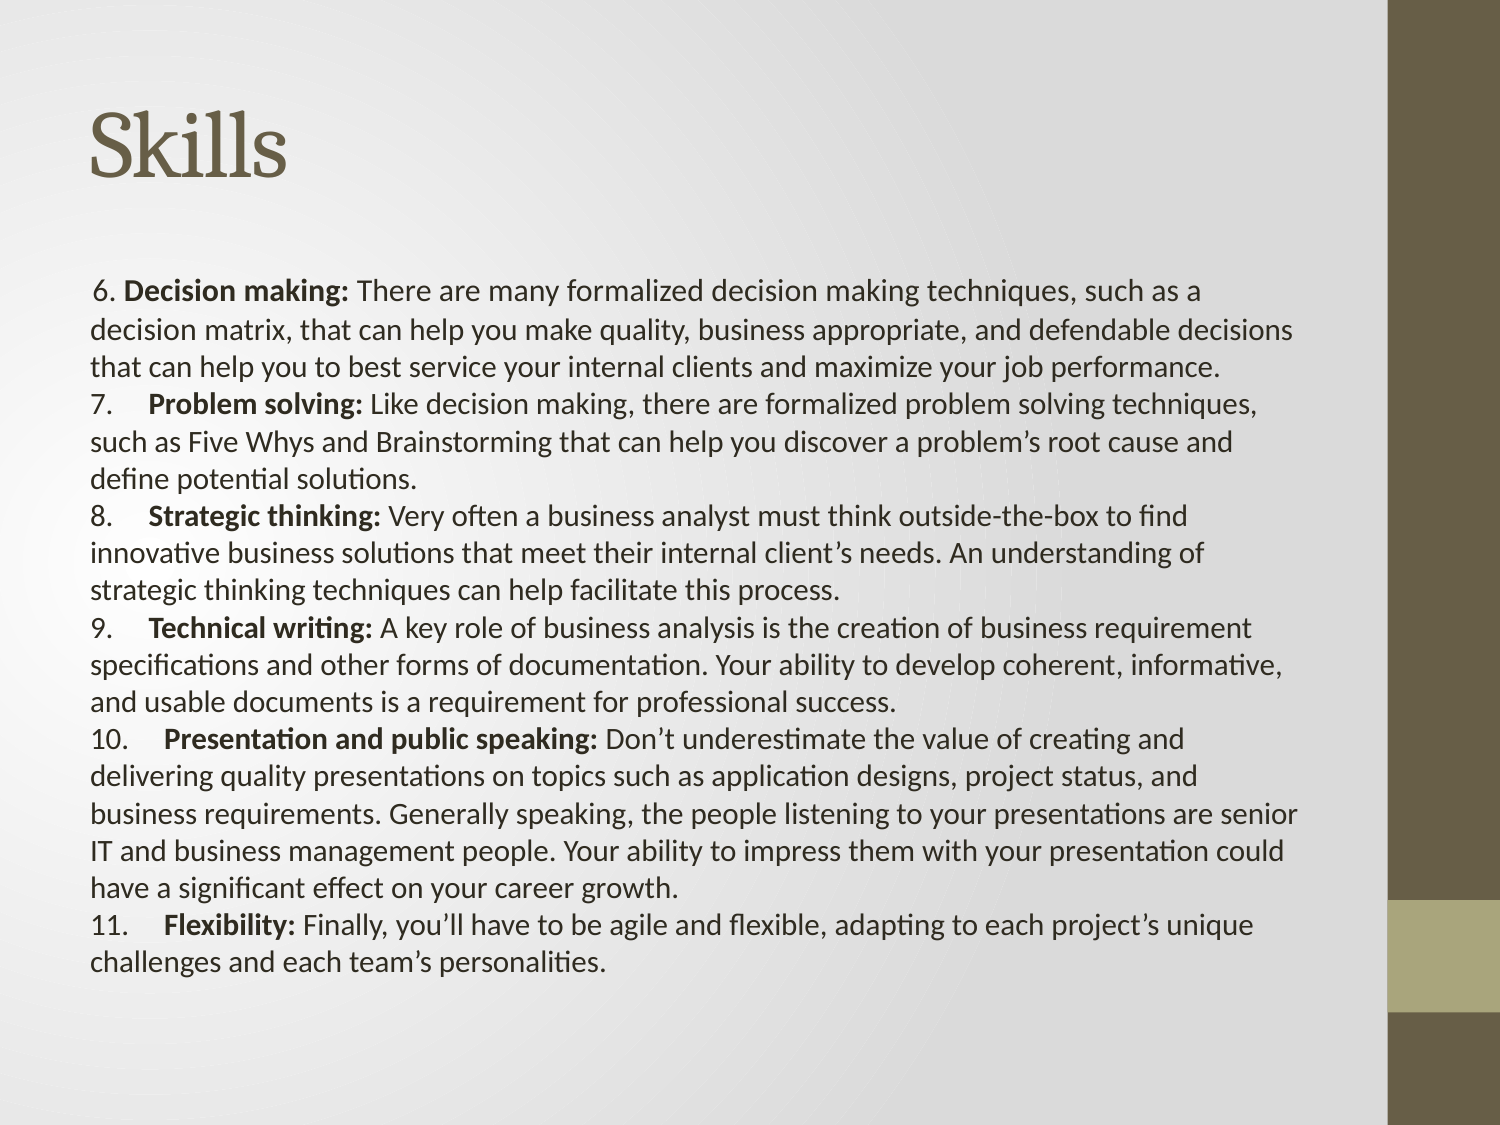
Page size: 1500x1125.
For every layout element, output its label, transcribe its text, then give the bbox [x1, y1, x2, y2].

list 6. Decision making: There are many formalized decision making techniques, such as a decision matrix, that can help you make quality, business appropriate, and defendable decisions that can help you to best service your internal clients and maximize your job performance. 7. Problem solving: Like decision making, there are formalized problem solving techniques, such as Five Whys and Brainstorming that can help you discover a problem’s root cause and define potential solutions. 8. Strategic thinking: Very often a business analyst must think outside-the-box to find innovative business solutions that meet their internal client’s needs. An understanding of strategic thinking techniques can help facilitate this process. 9. Technical writing: A key role of business analysis is the creation of business requirement specifications and other forms of documentation. Your ability to develop coherent, informative, and usable documents is a requirement for professional success. 10. Presentation and public speaking: Don’t underestimate the value of creating and delivering quality presentations on topics such as application designs, project status, and business requirements. Generally speaking, the people listening to your presentations are senior IT and business management people. Your ability to impress them with your presentation could have a significant effect on your career growth. 11. Flexibility: Finally, you’ll have to be agile and flexible, adapting to each project’s unique challenges and each team’s personalities. [75, 262, 1325, 1050]
title Skills [75, 45, 1325, 233]
